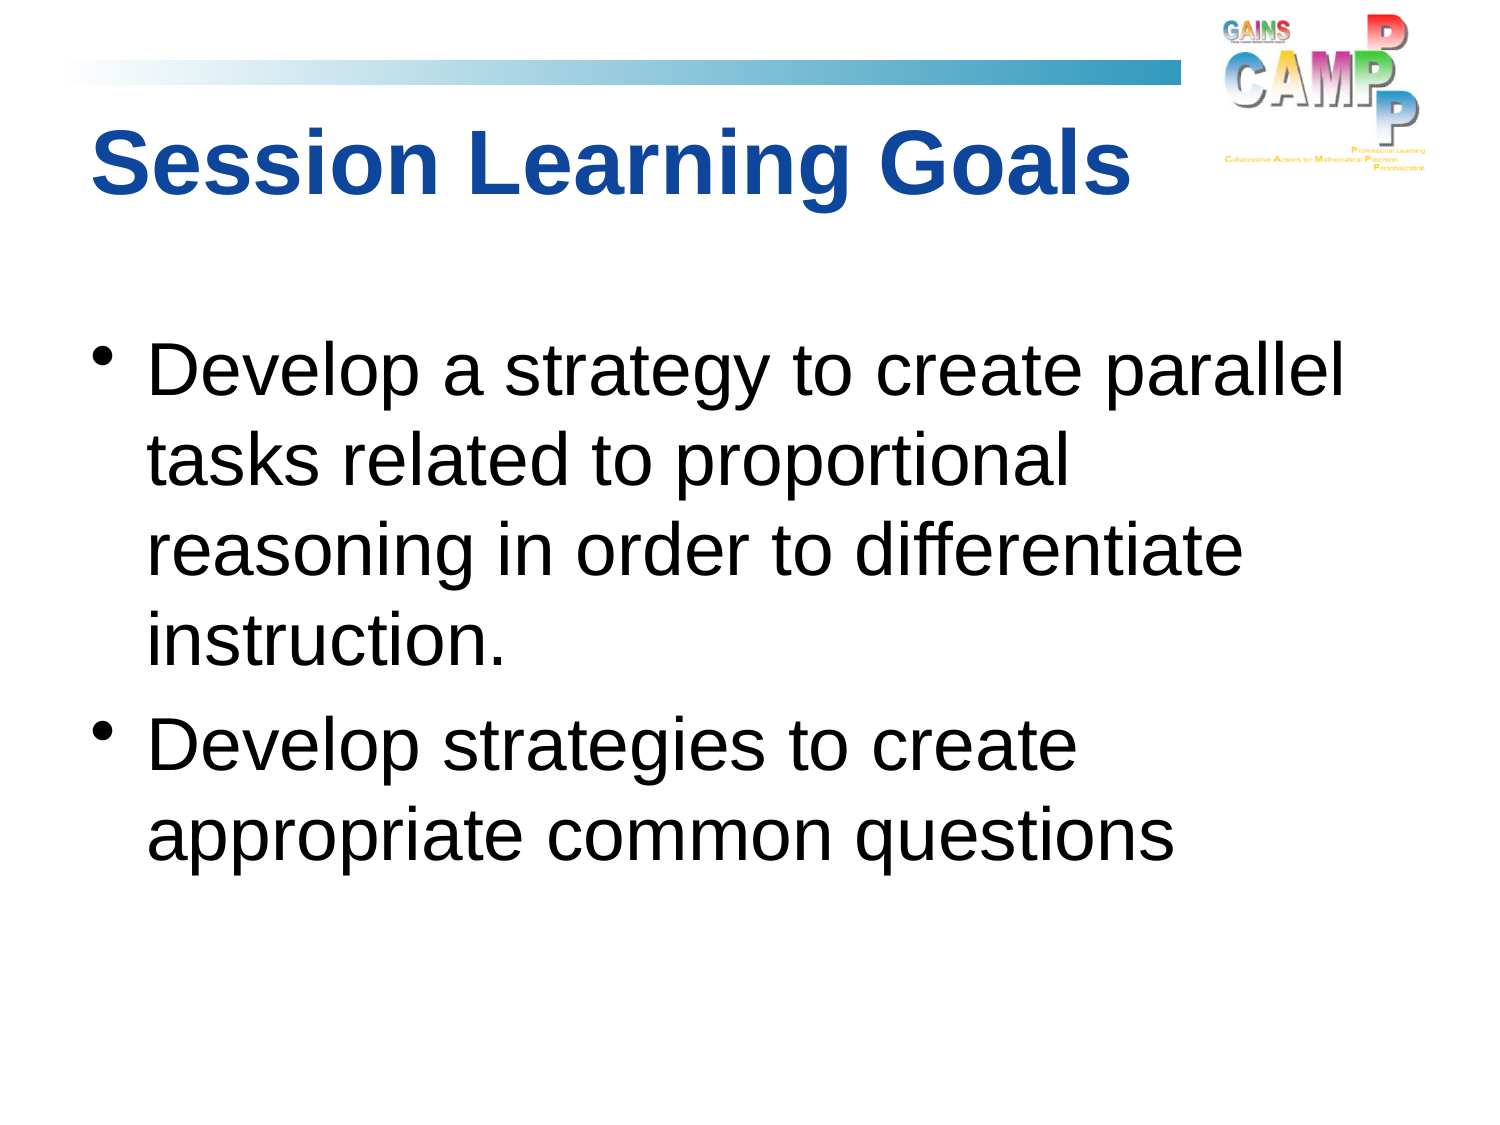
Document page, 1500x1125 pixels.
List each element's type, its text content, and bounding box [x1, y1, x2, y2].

list Develop a strategy to create parallel tasks related to proportional reasoning in order to differentiate instruction. Develop strategies to create appropriate common questions [74, 312, 1426, 1088]
picture [1204, 0, 1442, 190]
title Session Learning Goals [74, 124, 1426, 301]
